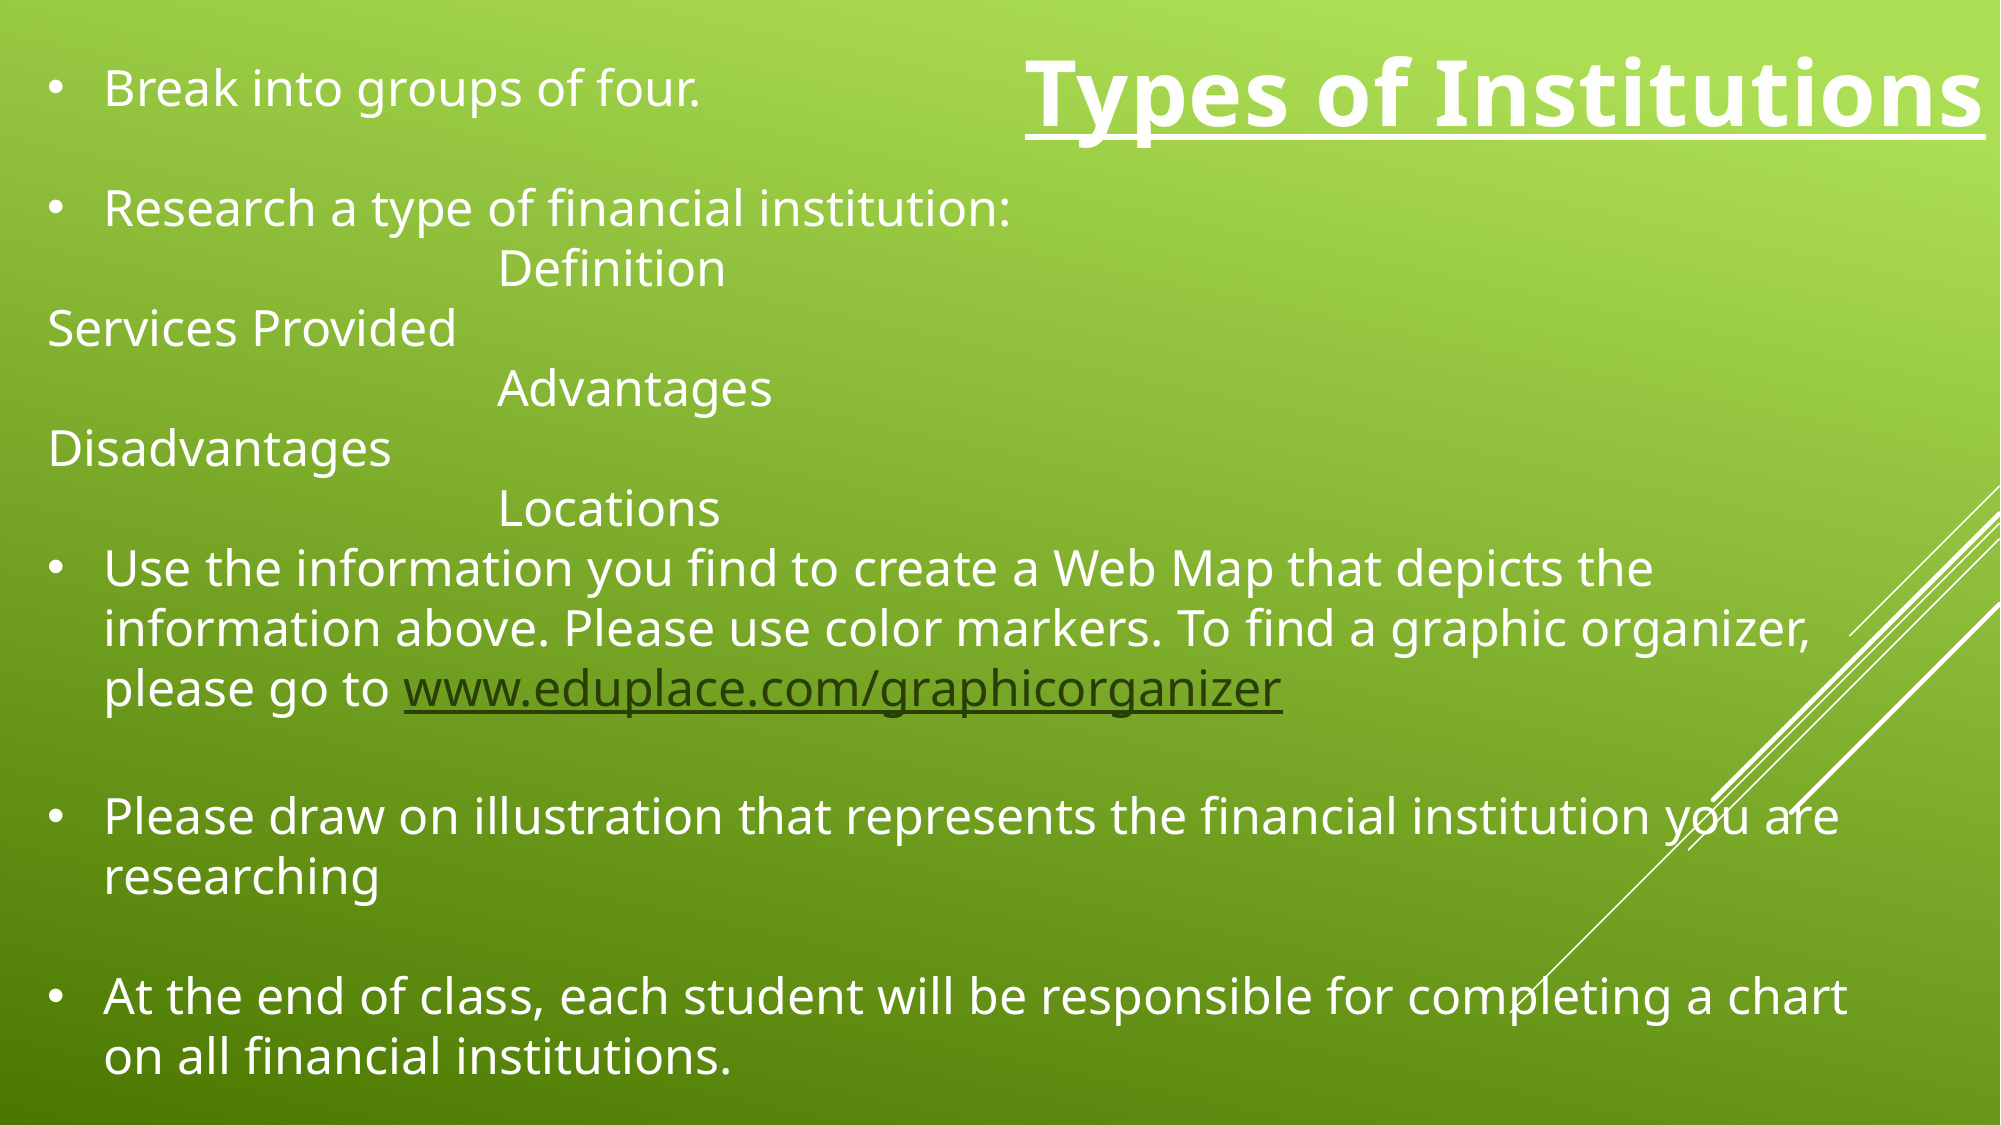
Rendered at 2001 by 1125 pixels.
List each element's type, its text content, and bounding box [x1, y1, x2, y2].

text_box Break into groups of four. Research a type of financial institution: Definition Services Provided Advantages Disadvantages Locations Use the information you find to create a Web Map that depicts the information above. Please use color markers. To find a graphic organizer, please go to www.eduplace.com/graphicorganizer Please draw on illustration that represents the financial institution you are researching At the end of class, each student will be responsible for completing a chart on all financial institutions. [32, 49, 1887, 1093]
text_box Types of Institutions [1009, 27, 2000, 153]
